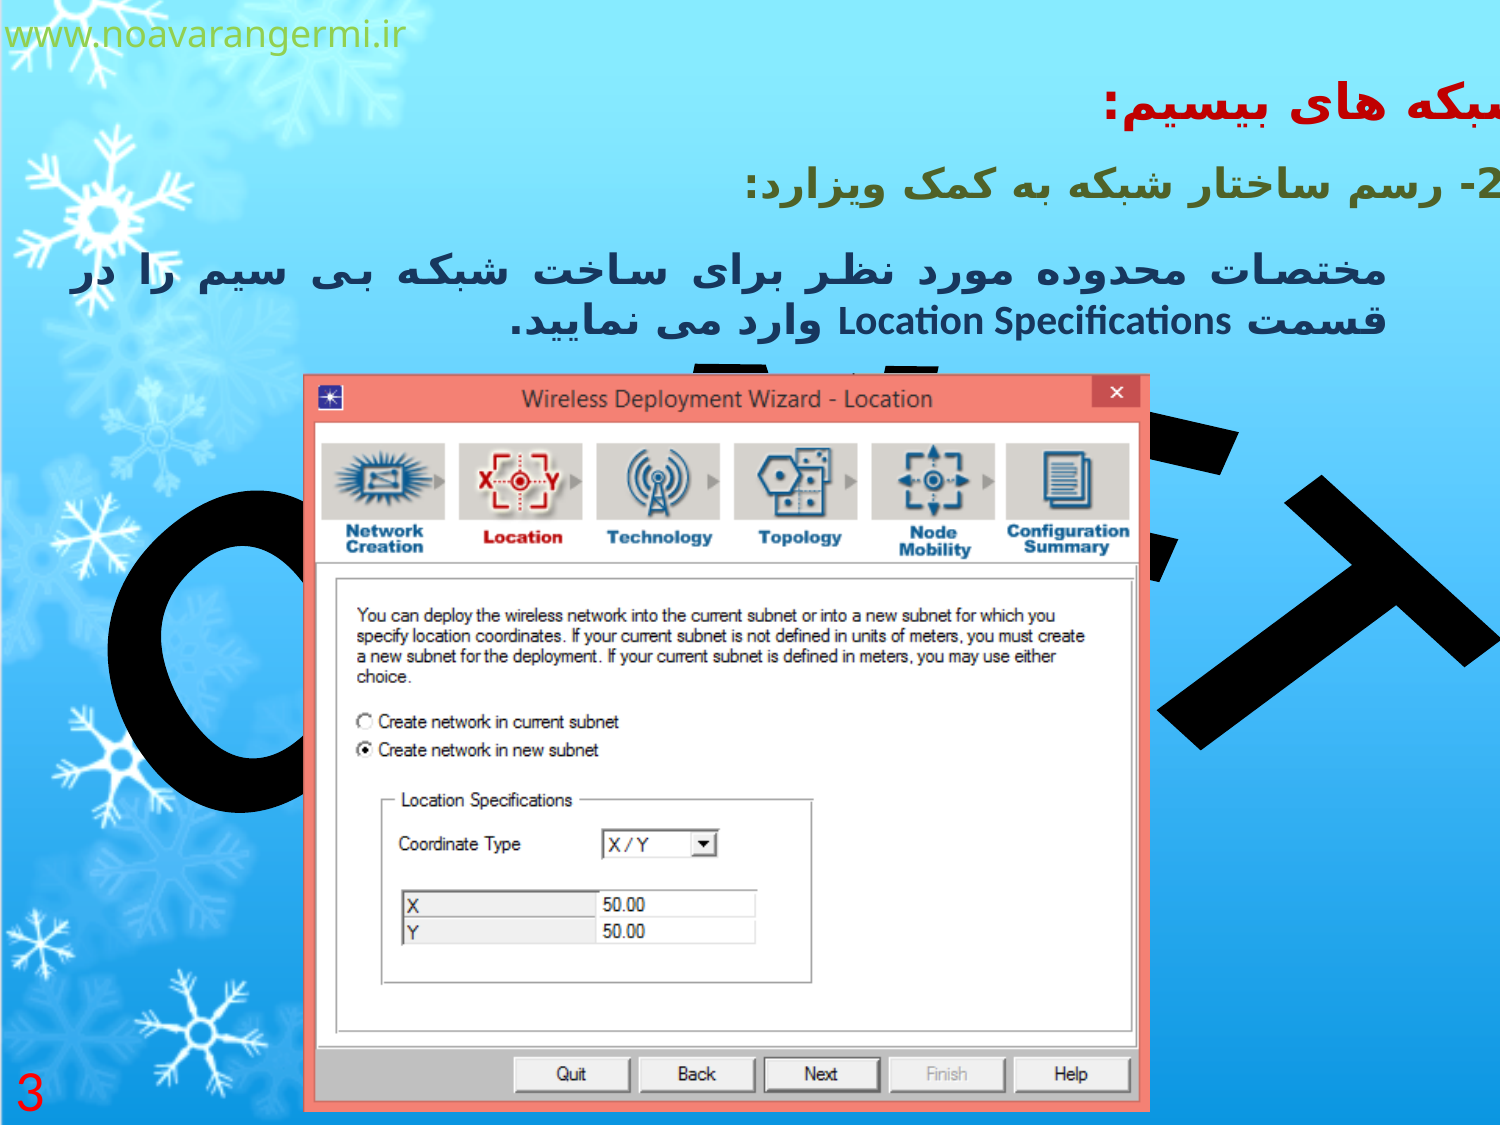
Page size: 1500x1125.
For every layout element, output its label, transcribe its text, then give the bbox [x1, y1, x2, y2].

slide_number 34 [0, 1057, 80, 1118]
picture [0, 0, 1500, 1125]
text_box مختصات محدوده مورد نظر برای ساخت شبکه بی سیم را در قسمت Location Specifications وارد می نمایید. [50, 235, 1404, 351]
text_box شبکه های بیسیم: 2- رسم ساختار شبکه به کمک ویزارد: [728, 62, 1500, 215]
text_box www.noavarangermi.ir [0, 10, 427, 62]
